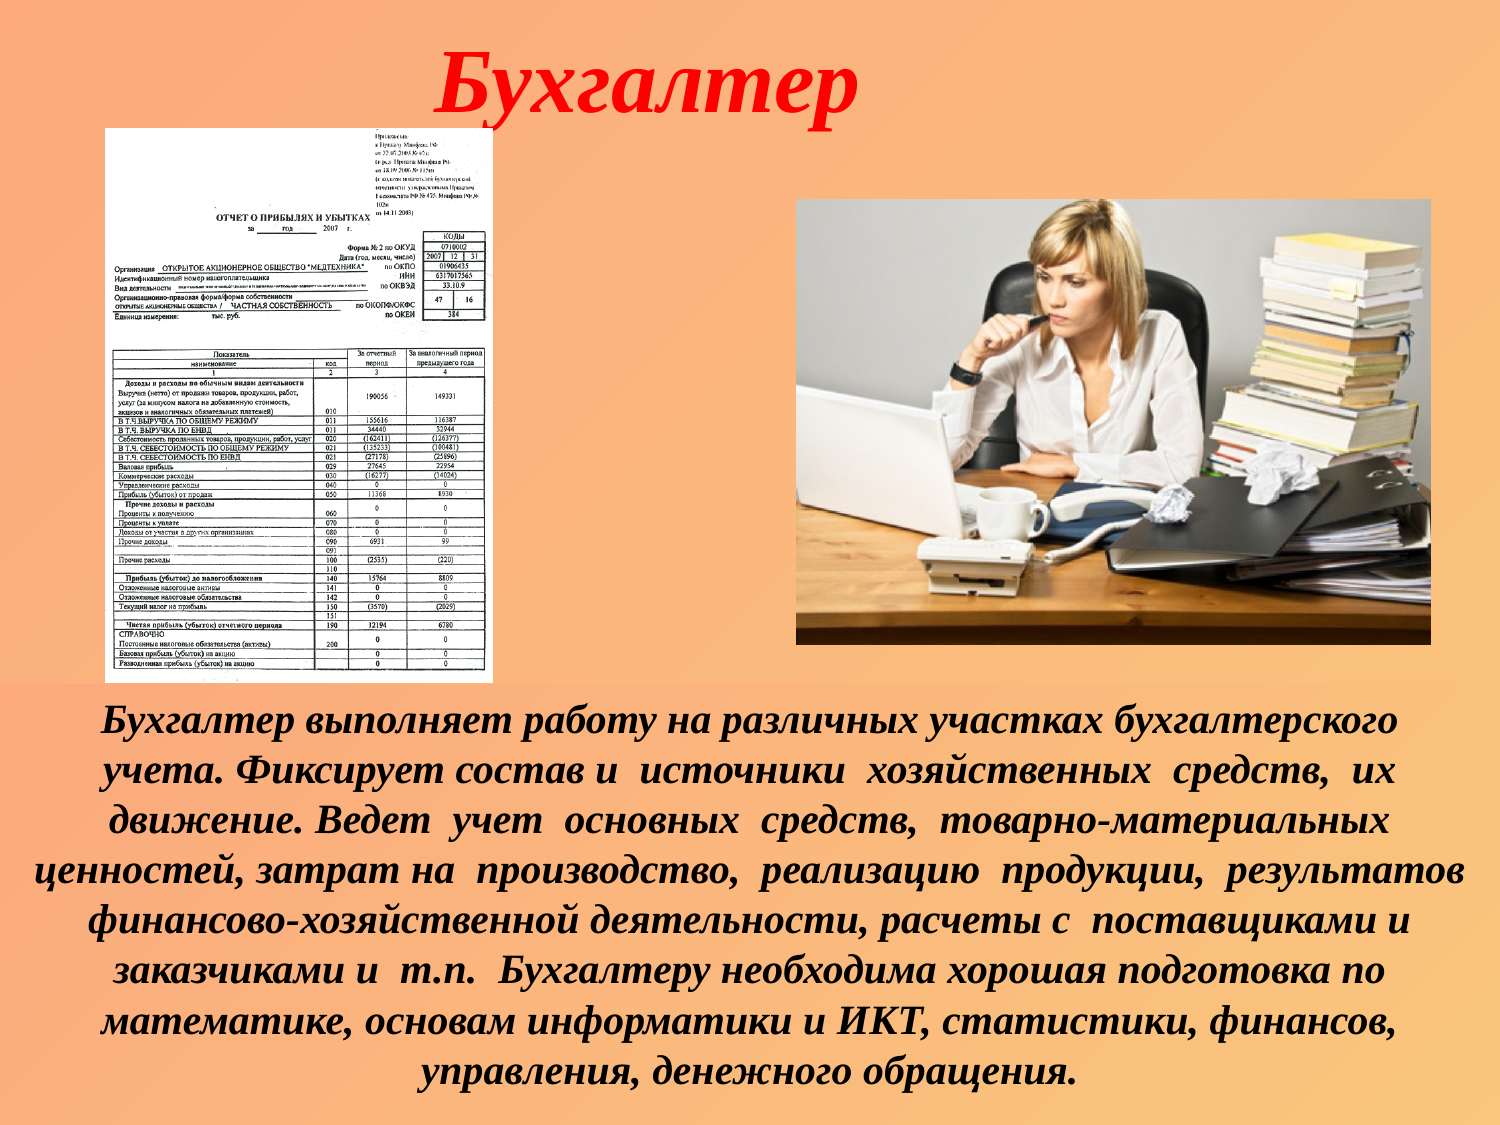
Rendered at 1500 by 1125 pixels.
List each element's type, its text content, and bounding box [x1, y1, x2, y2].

picture [796, 198, 1432, 645]
picture [105, 128, 493, 684]
list Бухгалтер выполняет работу на различных участках бухгалтерского учета. Фиксирует состав и источники хозяйственных средств, их движение. Ведет учет основных средств, товарно-материальных ценностей, затрат на производство, реализацию продукции, результатов финансово-хозяйственной деятельности, расчеты с поставщиками и заказчиками и т.п. Бухгалтеру необходима хорошая подготовка по математике, основам информатики и ИКТ, статистики, финансов, управления, денежного обращения. [0, 684, 1500, 1125]
title Бухгалтер [281, 0, 1015, 153]
